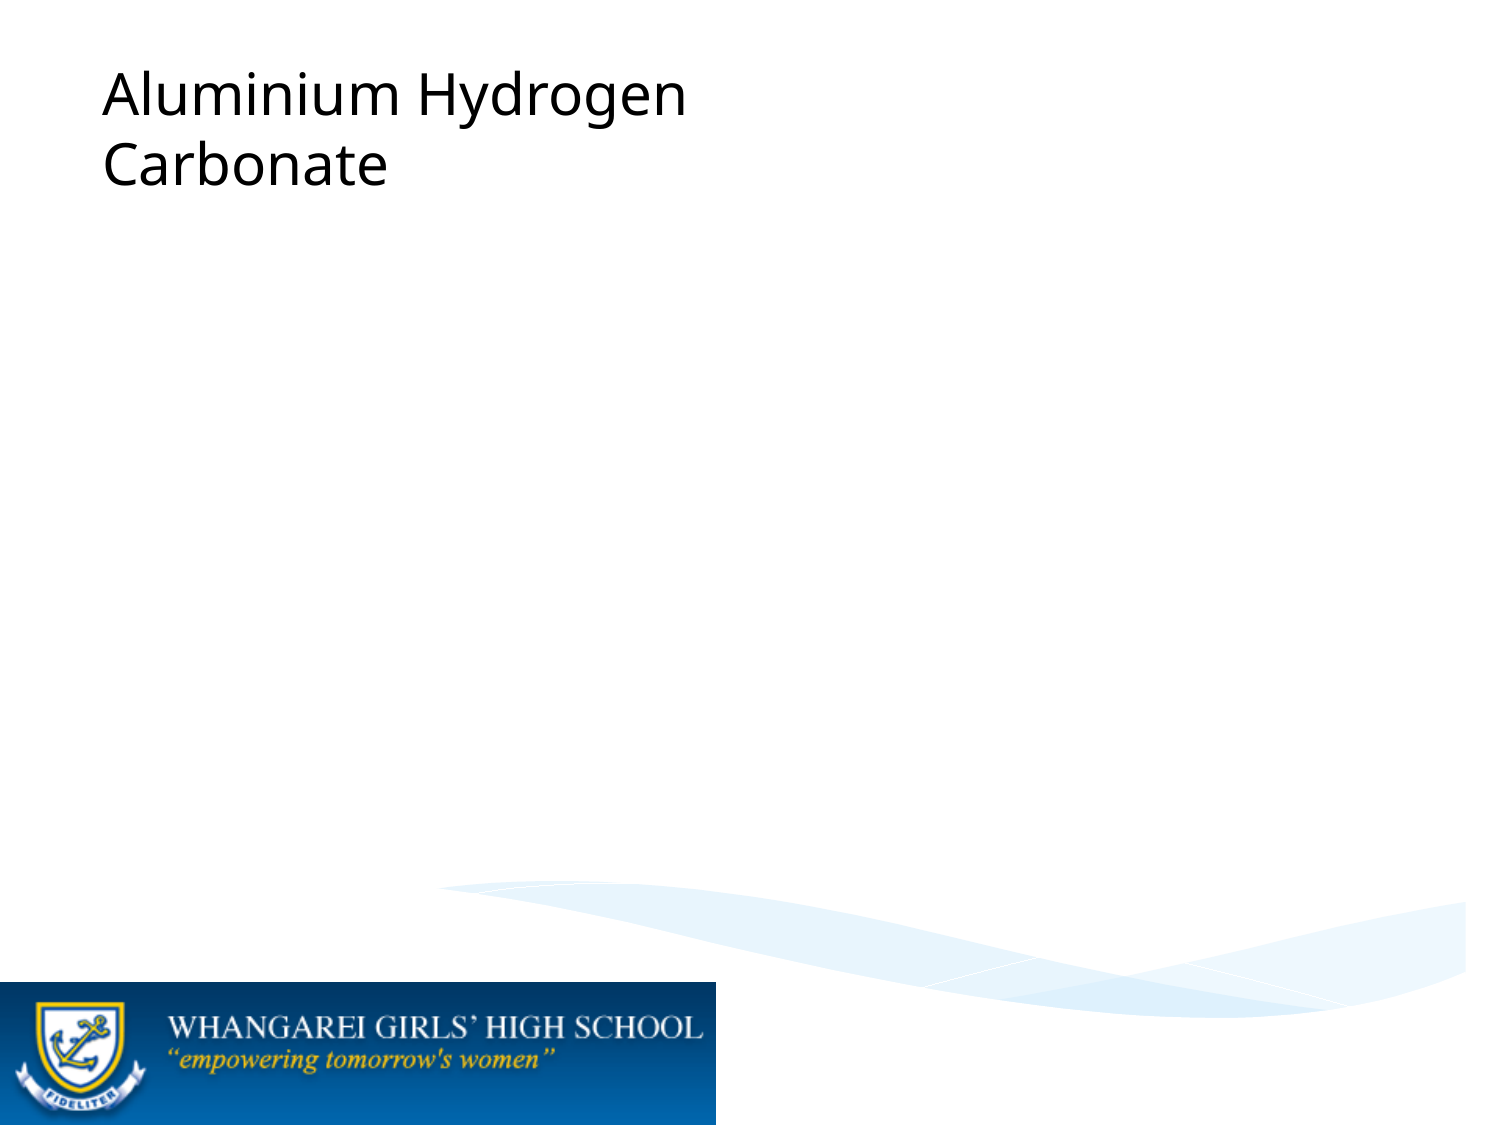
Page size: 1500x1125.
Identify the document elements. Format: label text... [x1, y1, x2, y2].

text_box Aluminium Hydrogen Carbonate [87, 49, 975, 205]
picture [0, 982, 716, 1125]
